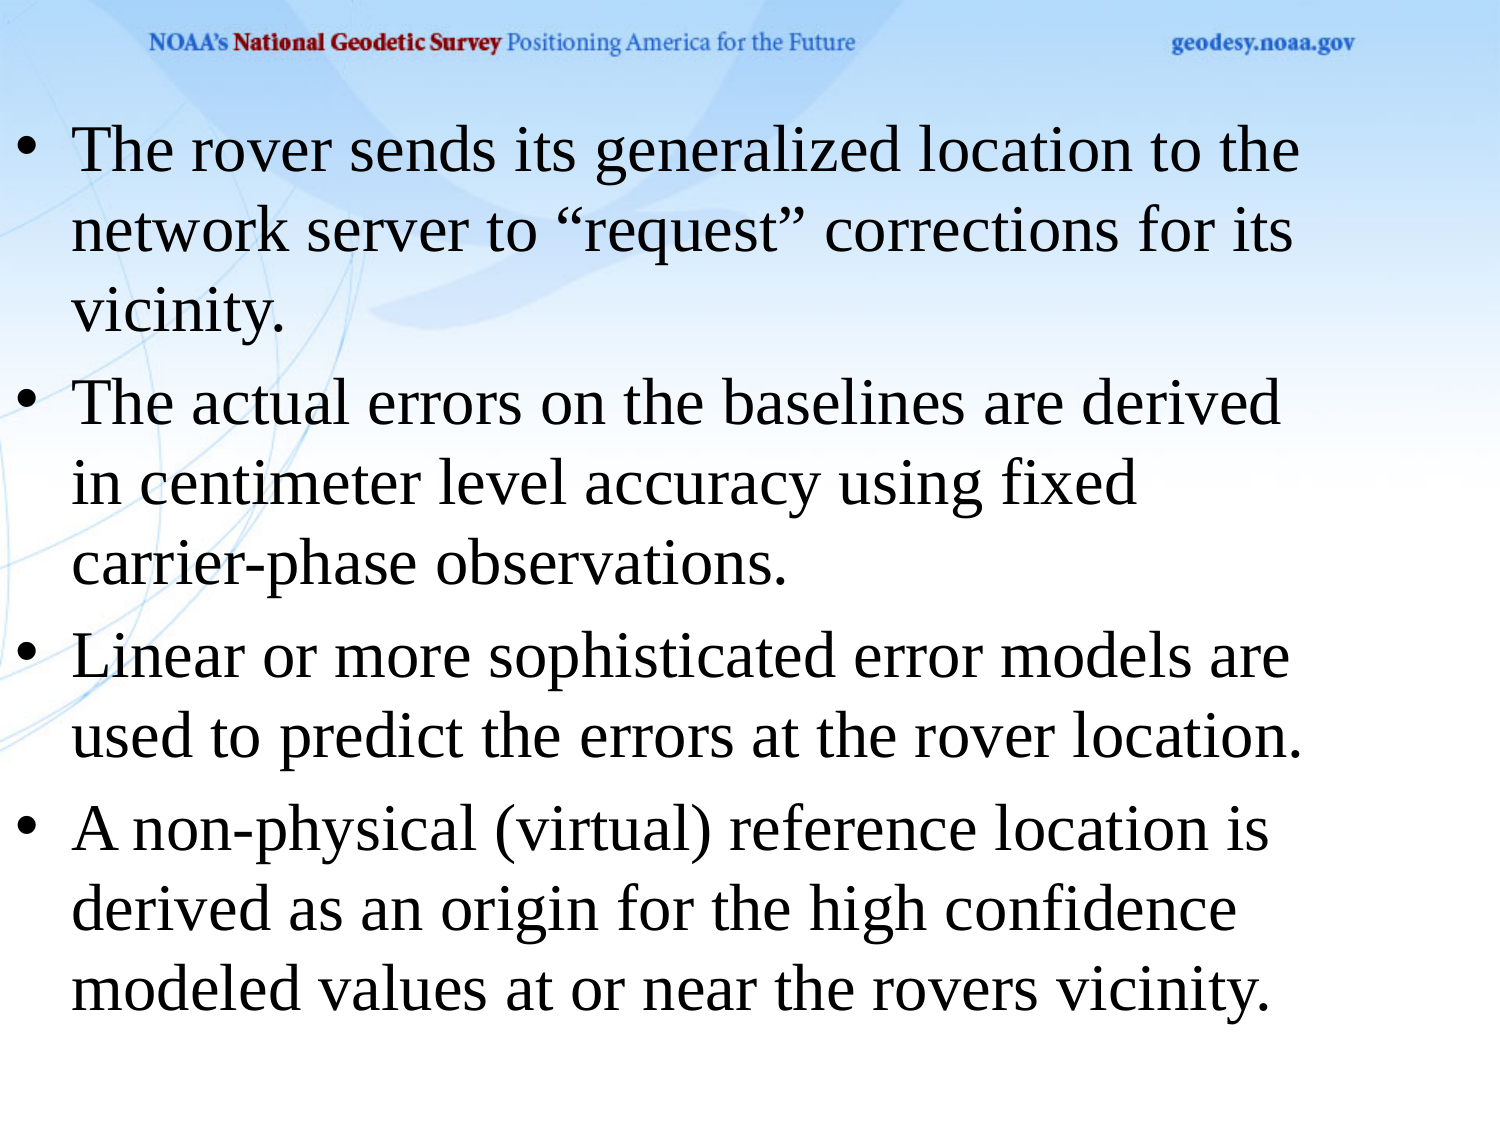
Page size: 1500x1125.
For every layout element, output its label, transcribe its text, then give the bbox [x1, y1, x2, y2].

list The rover sends its generalized location to the network server to “request” corrections for its vicinity. The actual errors on the baselines are derived in centimeter level accuracy using fixed carrier-phase observations. Linear or more sophisticated error models are used to predict the errors at the rover location. A non-physical (virtual) reference location is derived as an origin for the high confidence modeled values at or near the rovers vicinity. [0, 96, 1350, 1091]
picture [0, 0, 1500, 1125]
